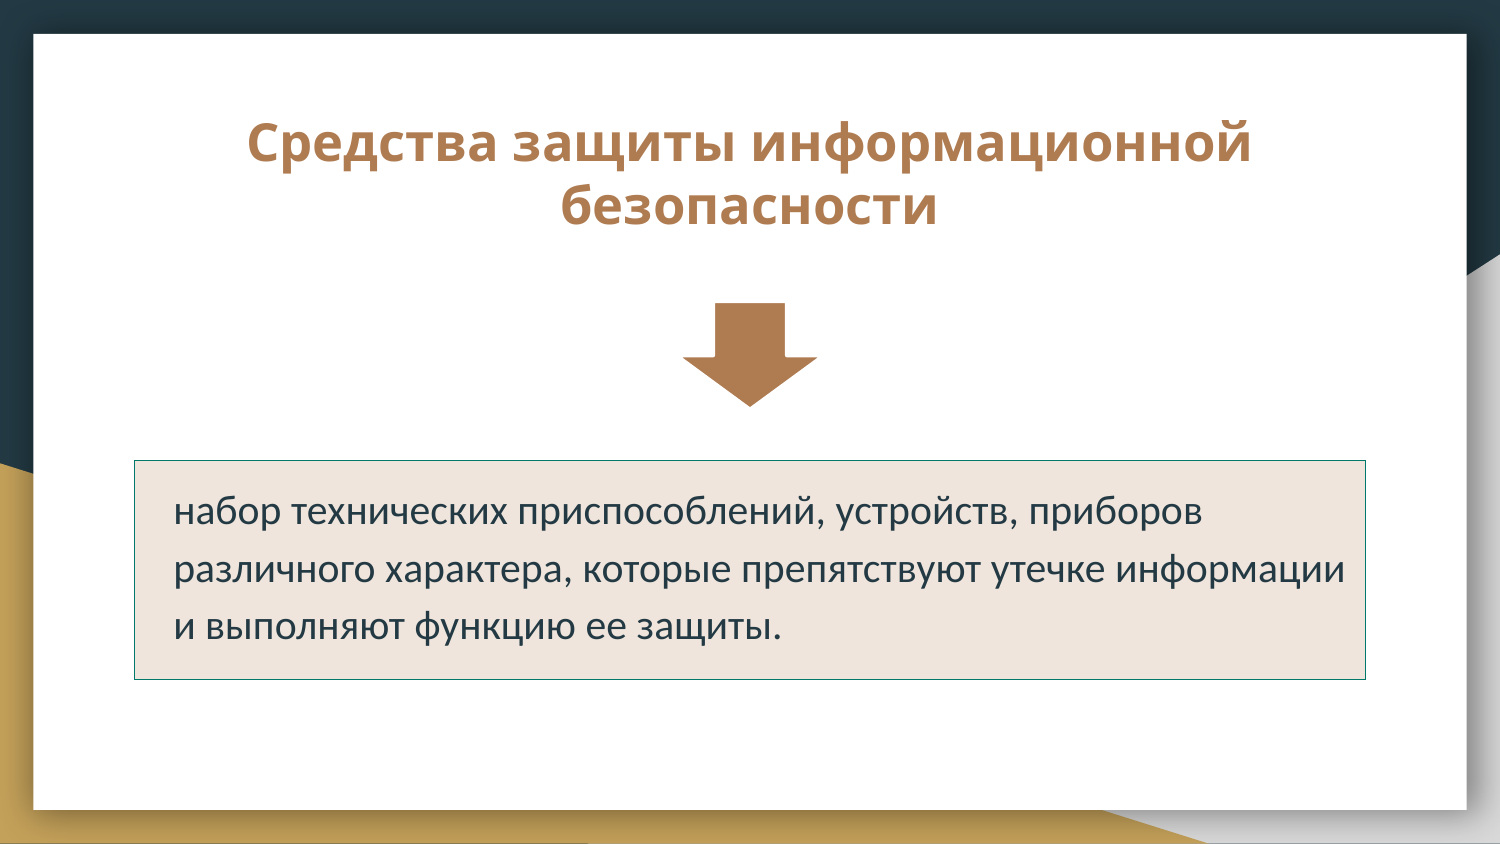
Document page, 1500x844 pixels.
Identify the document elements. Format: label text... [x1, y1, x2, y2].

list набор технических приспособлений, устройств, приборов различного характера, которые препятствуют утечке информации и выполняют функцию ее защиты. [134, 460, 1366, 680]
text_box [673, 299, 827, 412]
title Средства защиты информационной безопасности [134, 93, 1366, 251]
